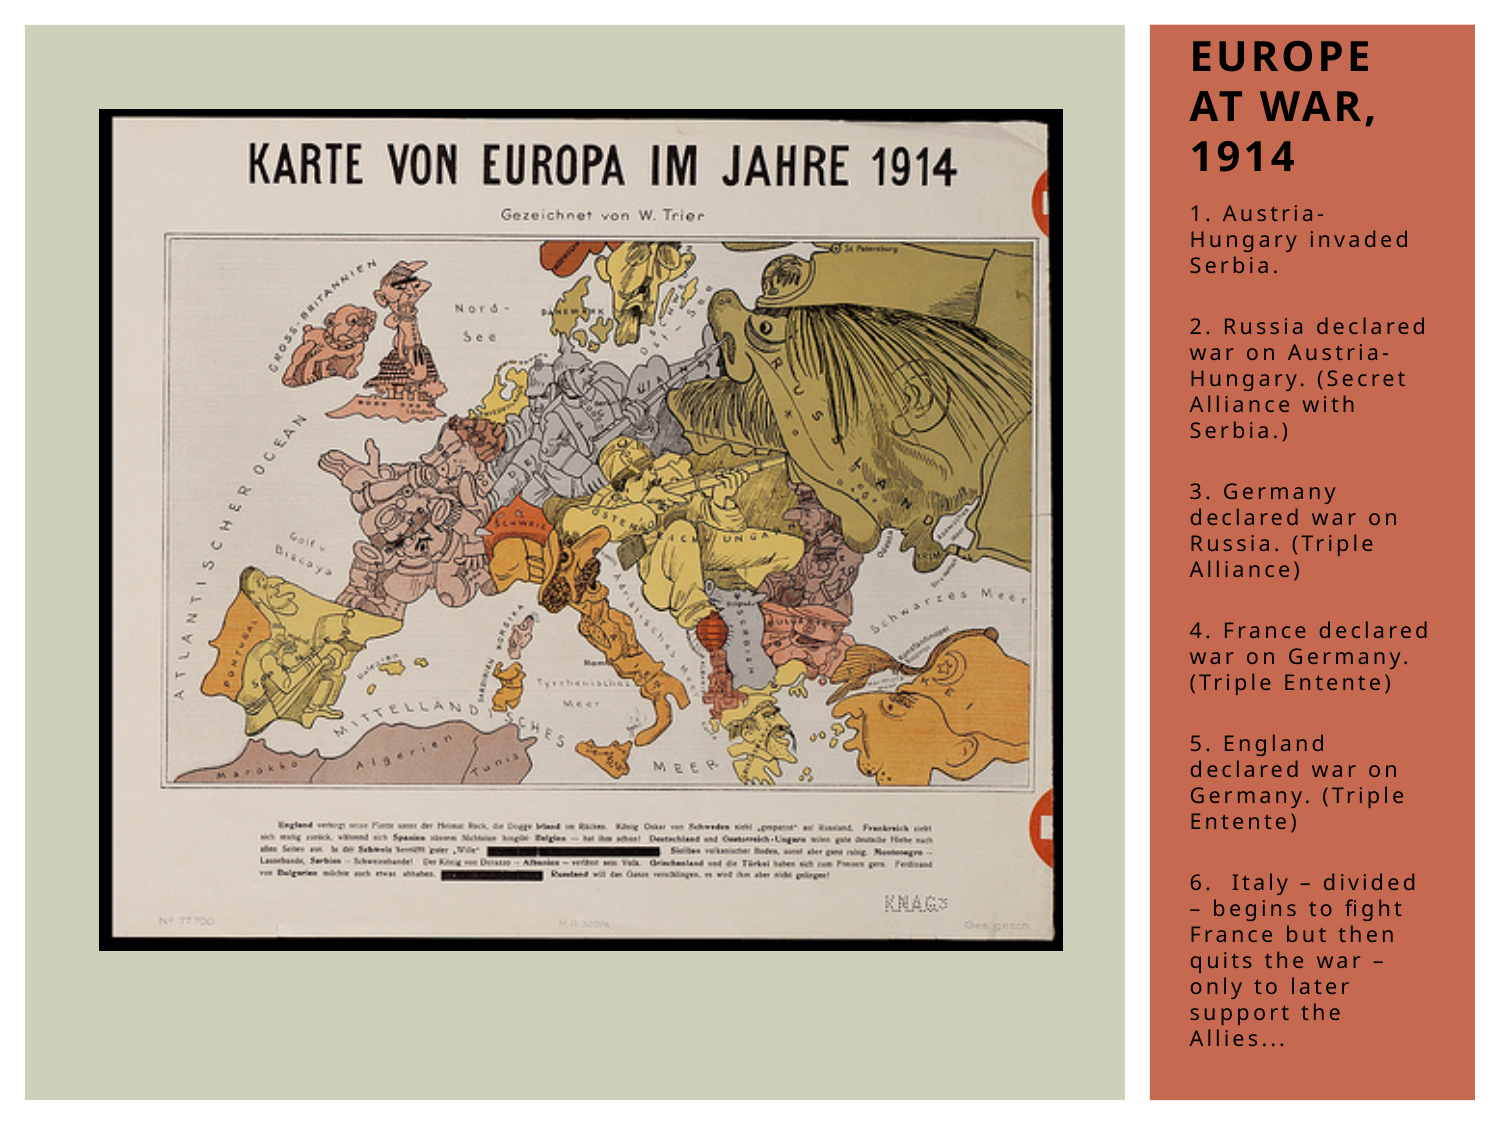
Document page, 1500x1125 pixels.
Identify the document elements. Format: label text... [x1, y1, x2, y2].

title Europe at war, 1914 [1174, 75, 1450, 188]
list 1. Austria-Hungary invaded Serbia. 2. Russia declared war on Austria-Hungary. (Secret Alliance with Serbia.) 3. Germany declared war on Russia. (Triple Alliance) 4. France declared war on Germany. (Triple Entente) 5. England declared war on Germany. (Triple Entente) 6. Italy – divided – begins to fight France but then quits the war – only to later support the Allies... [1174, 200, 1449, 1075]
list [99, 109, 1063, 951]
